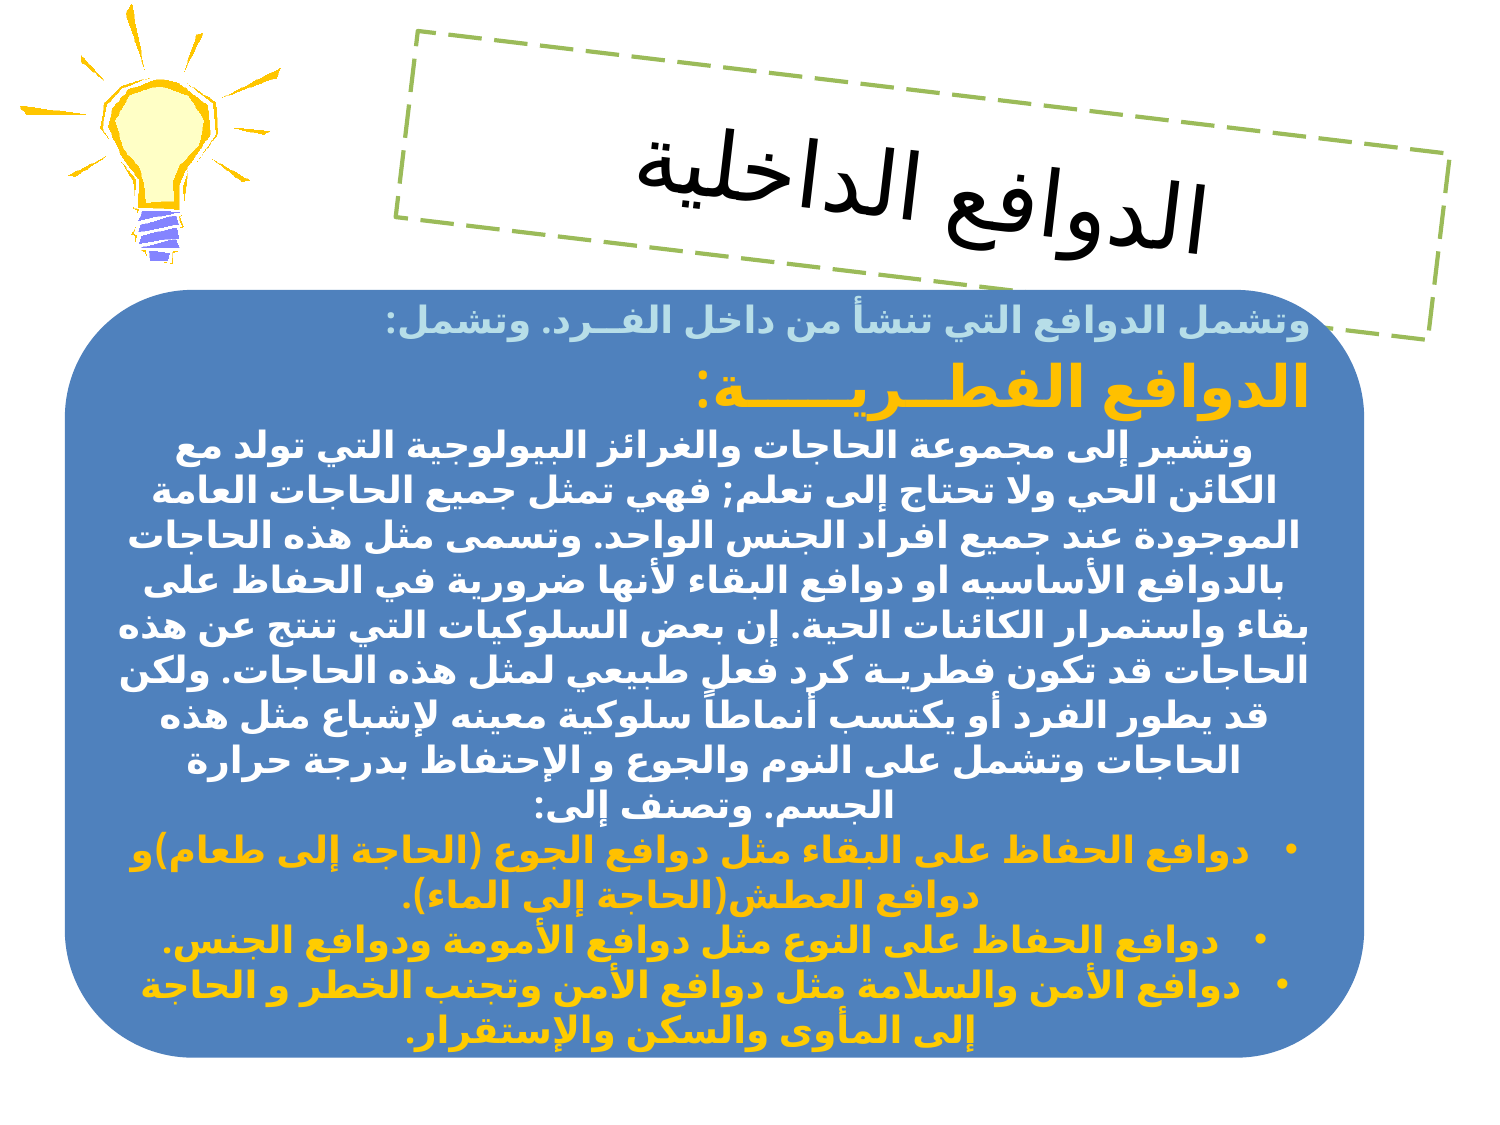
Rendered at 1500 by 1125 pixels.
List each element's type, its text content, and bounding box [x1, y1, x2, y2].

picture [5, 0, 294, 278]
title الدوافع الداخلية [393, 28, 1452, 342]
text_box وتشمل الدوافع التي تنشأ من داخل الفــرد. وتشمل: الدوافع الفطــريـــــة: وتشير إلى مجموعة الحاجات والغرائز البيولوجية التي تولد مع الكائن الحي ولا تحتاج إلى تعلم; فهي تمثل جميع الحاجات العامة الموجودة عند جميع افراد الجنس الواحد. وتسمى مثل هذه الحاجات بالدوافع الأساسيه او دوافع البقاء لأنها ضرورية في الحفاظ على بقاء واستمرار الكائنات الحية. إن بعض السلوكيات التي تنتج عن هذه الحاجات قد تكون فطريـة كرد فعل طبيعي لمثل هذه الحاجات. ولكن قد يطور الفرد أو يكتسب أنماطاً سلوكية معينه لإشباع مثل هذه الحاجات وتشمل على النوم والجوع و الإحتفاظ بدرجة حرارة الجسم. وتصنف إلى: دوافع الحفاظ على البقاء مثل دوافع الجوع (الحاجة إلى طعام)و دوافع العطش(الحاجة إلى الماء). دوافع الحفاظ على النوع مثل دوافع الأمومة ودوافع الجنس. دوافع الأمن والسلامة مثل دوافع الأمن وتجنب الخطر و الحاجة إلى المأوى والسكن والإستقرار. [62, 287, 1367, 1060]
